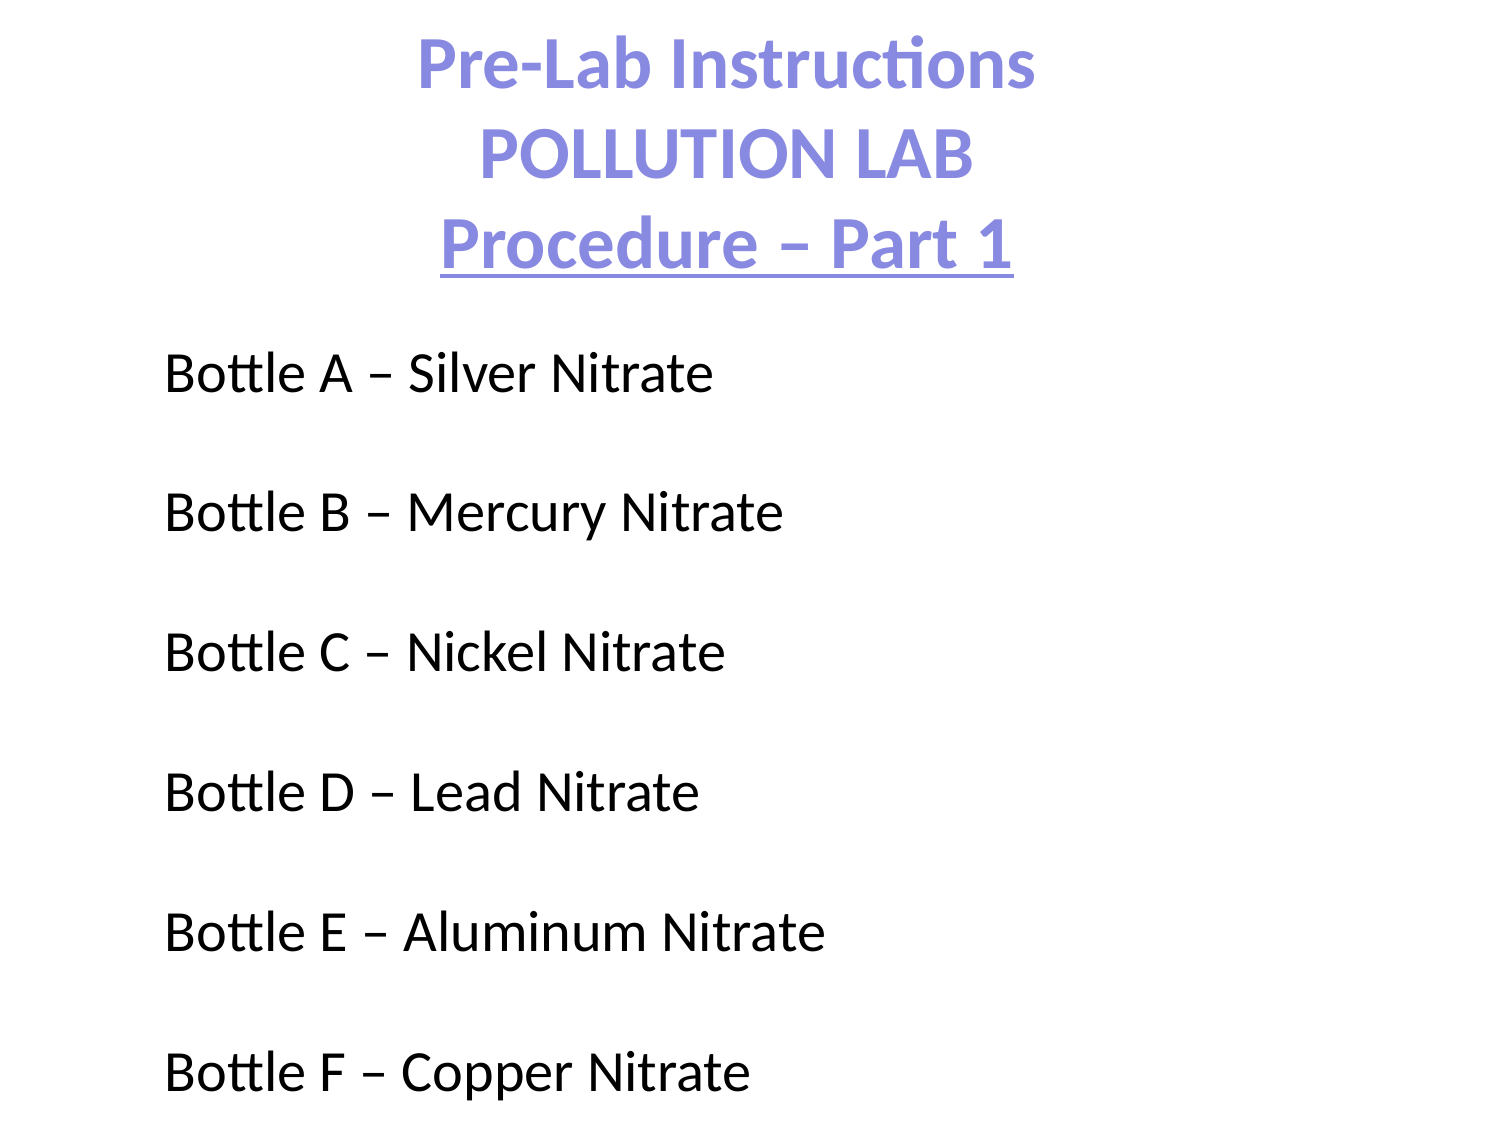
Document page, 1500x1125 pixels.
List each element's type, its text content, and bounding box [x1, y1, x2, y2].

text_box Bottle A – Silver Nitrate Bottle B – Mercury Nitrate Bottle C – Nickel Nitrate Bottle D – Lead Nitrate Bottle E – Aluminum Nitrate Bottle F – Copper Nitrate [150, 326, 1418, 1111]
text_box Pre-Lab Instructions POLLUTION LAB Procedure – Part 1 [218, 6, 1237, 292]
